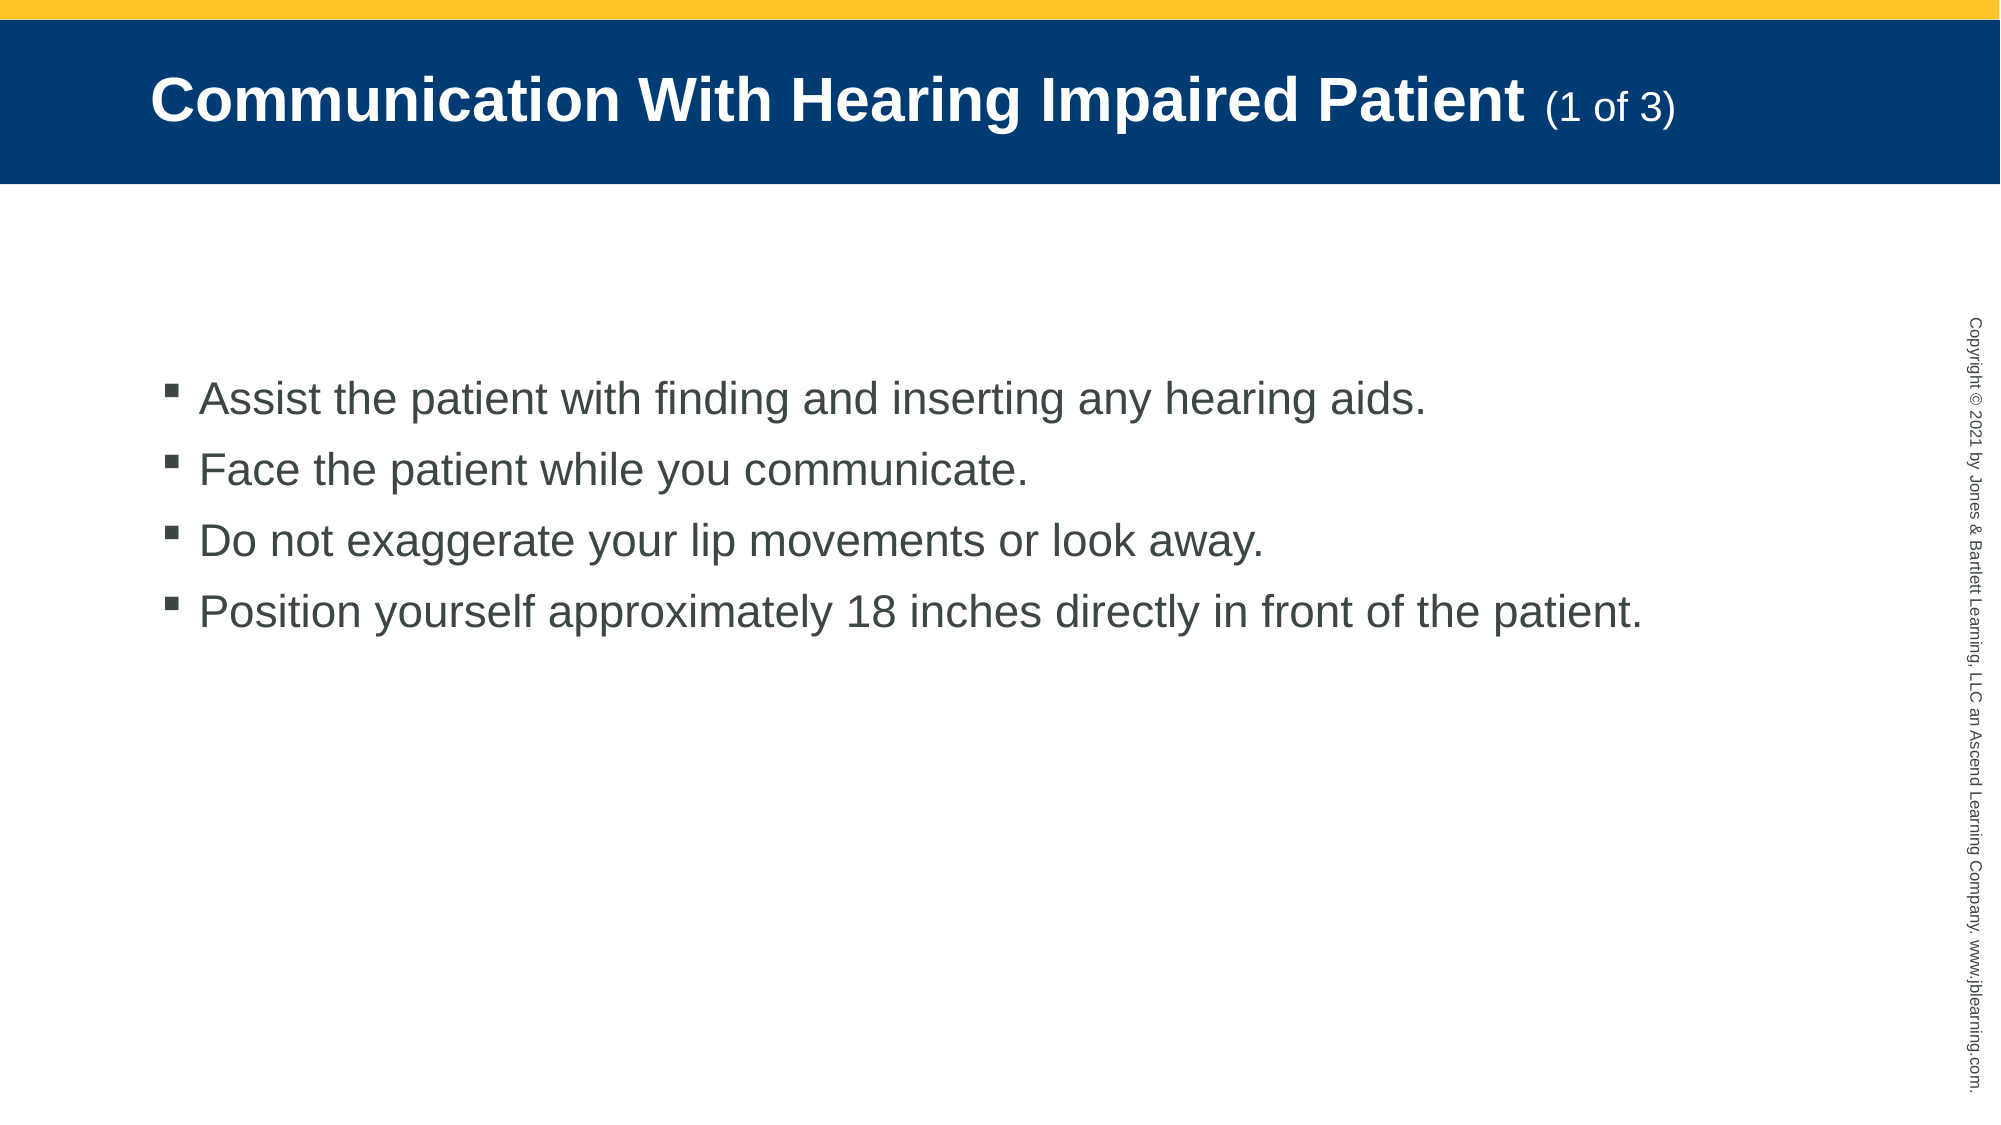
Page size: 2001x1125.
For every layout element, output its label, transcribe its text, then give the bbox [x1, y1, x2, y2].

title Communication With Hearing Impaired Patient (1 of 3) [0, 19, 2000, 185]
list Assist the patient with finding and inserting any hearing aids. Face the patient while you communicate. Do not exaggerate your lip movements or look away. Position yourself approximately 18 inches directly in front of the patient. [146, 361, 1859, 1016]
